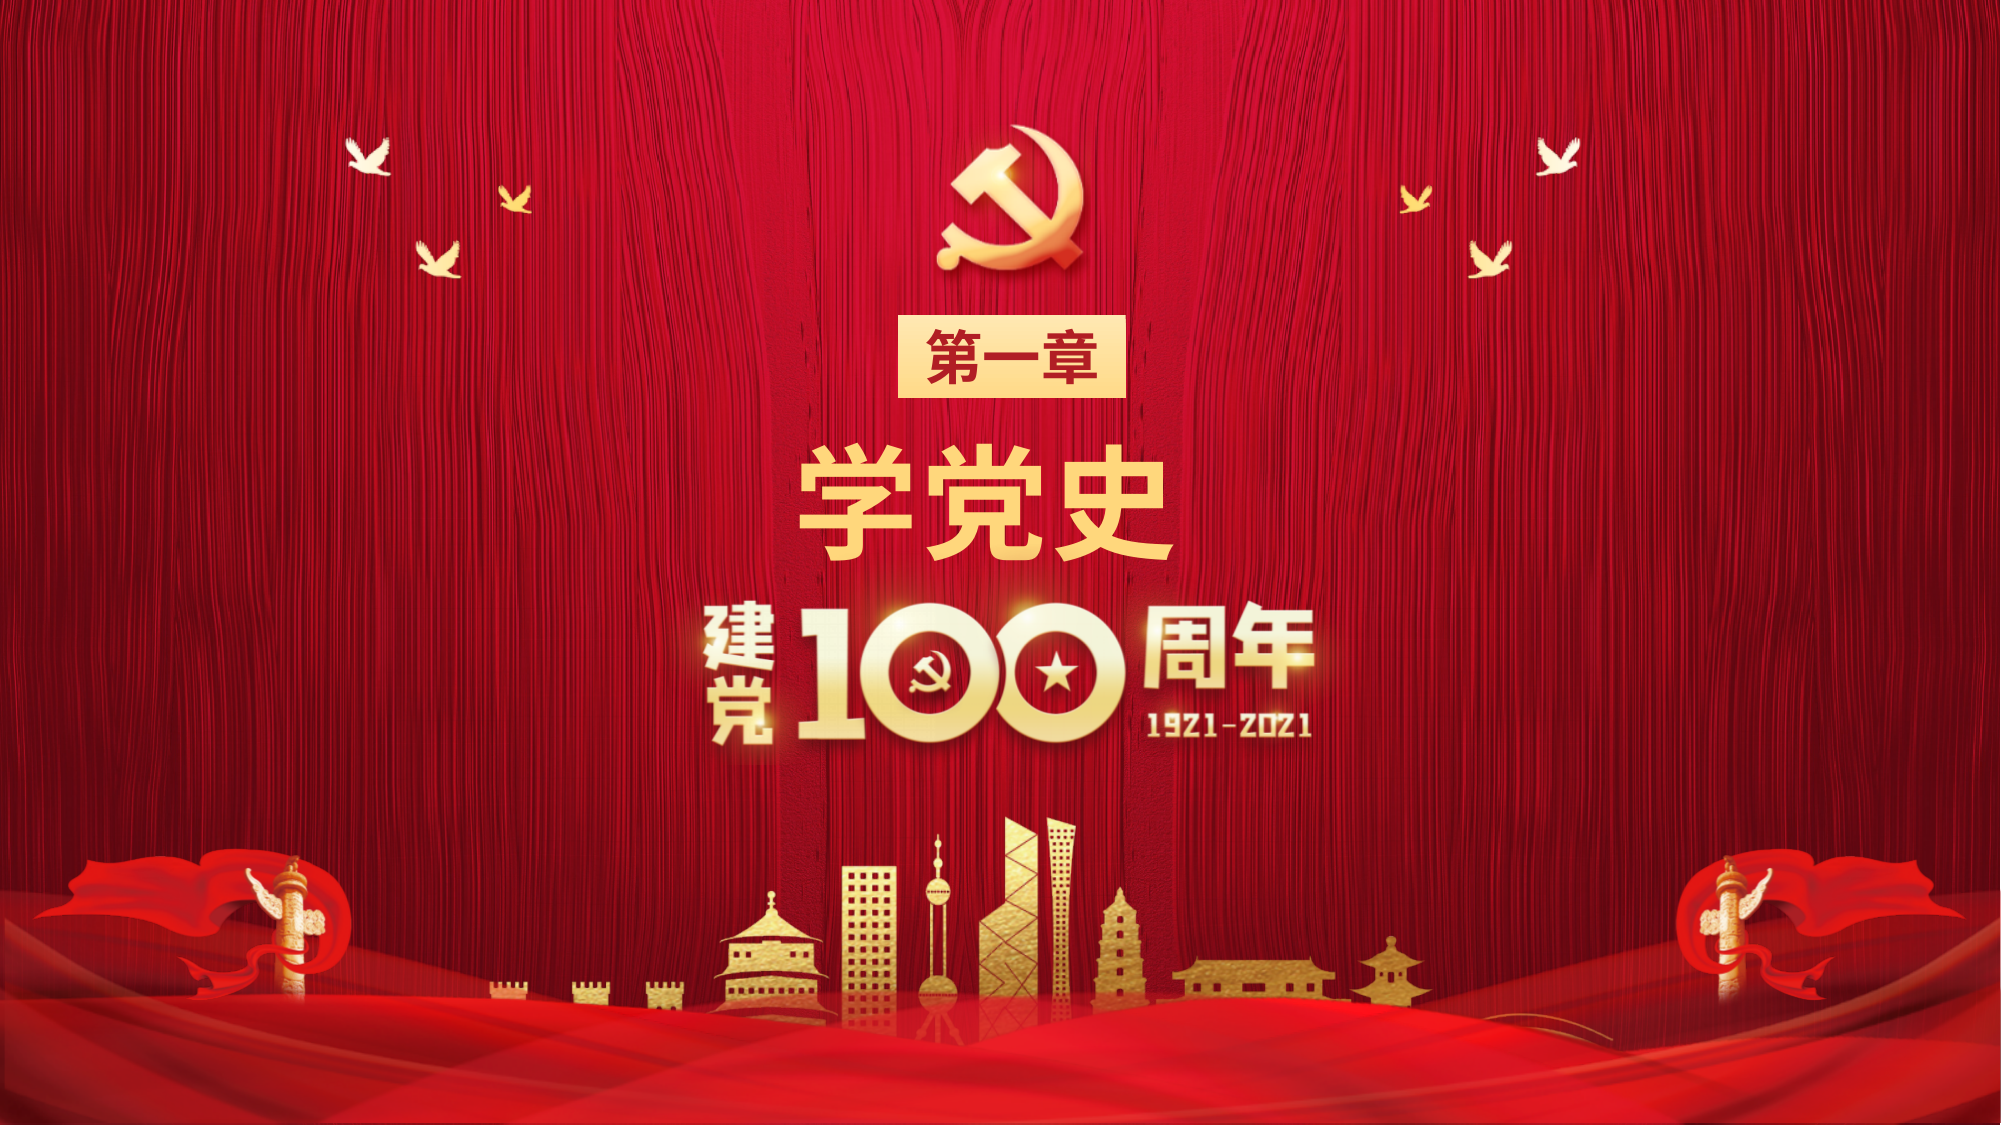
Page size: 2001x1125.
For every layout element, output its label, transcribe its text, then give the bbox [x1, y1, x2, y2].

picture [0, 0, 2001, 1125]
text_box 第一章 [898, 314, 1126, 398]
text_box 学党史 [778, 418, 1245, 544]
